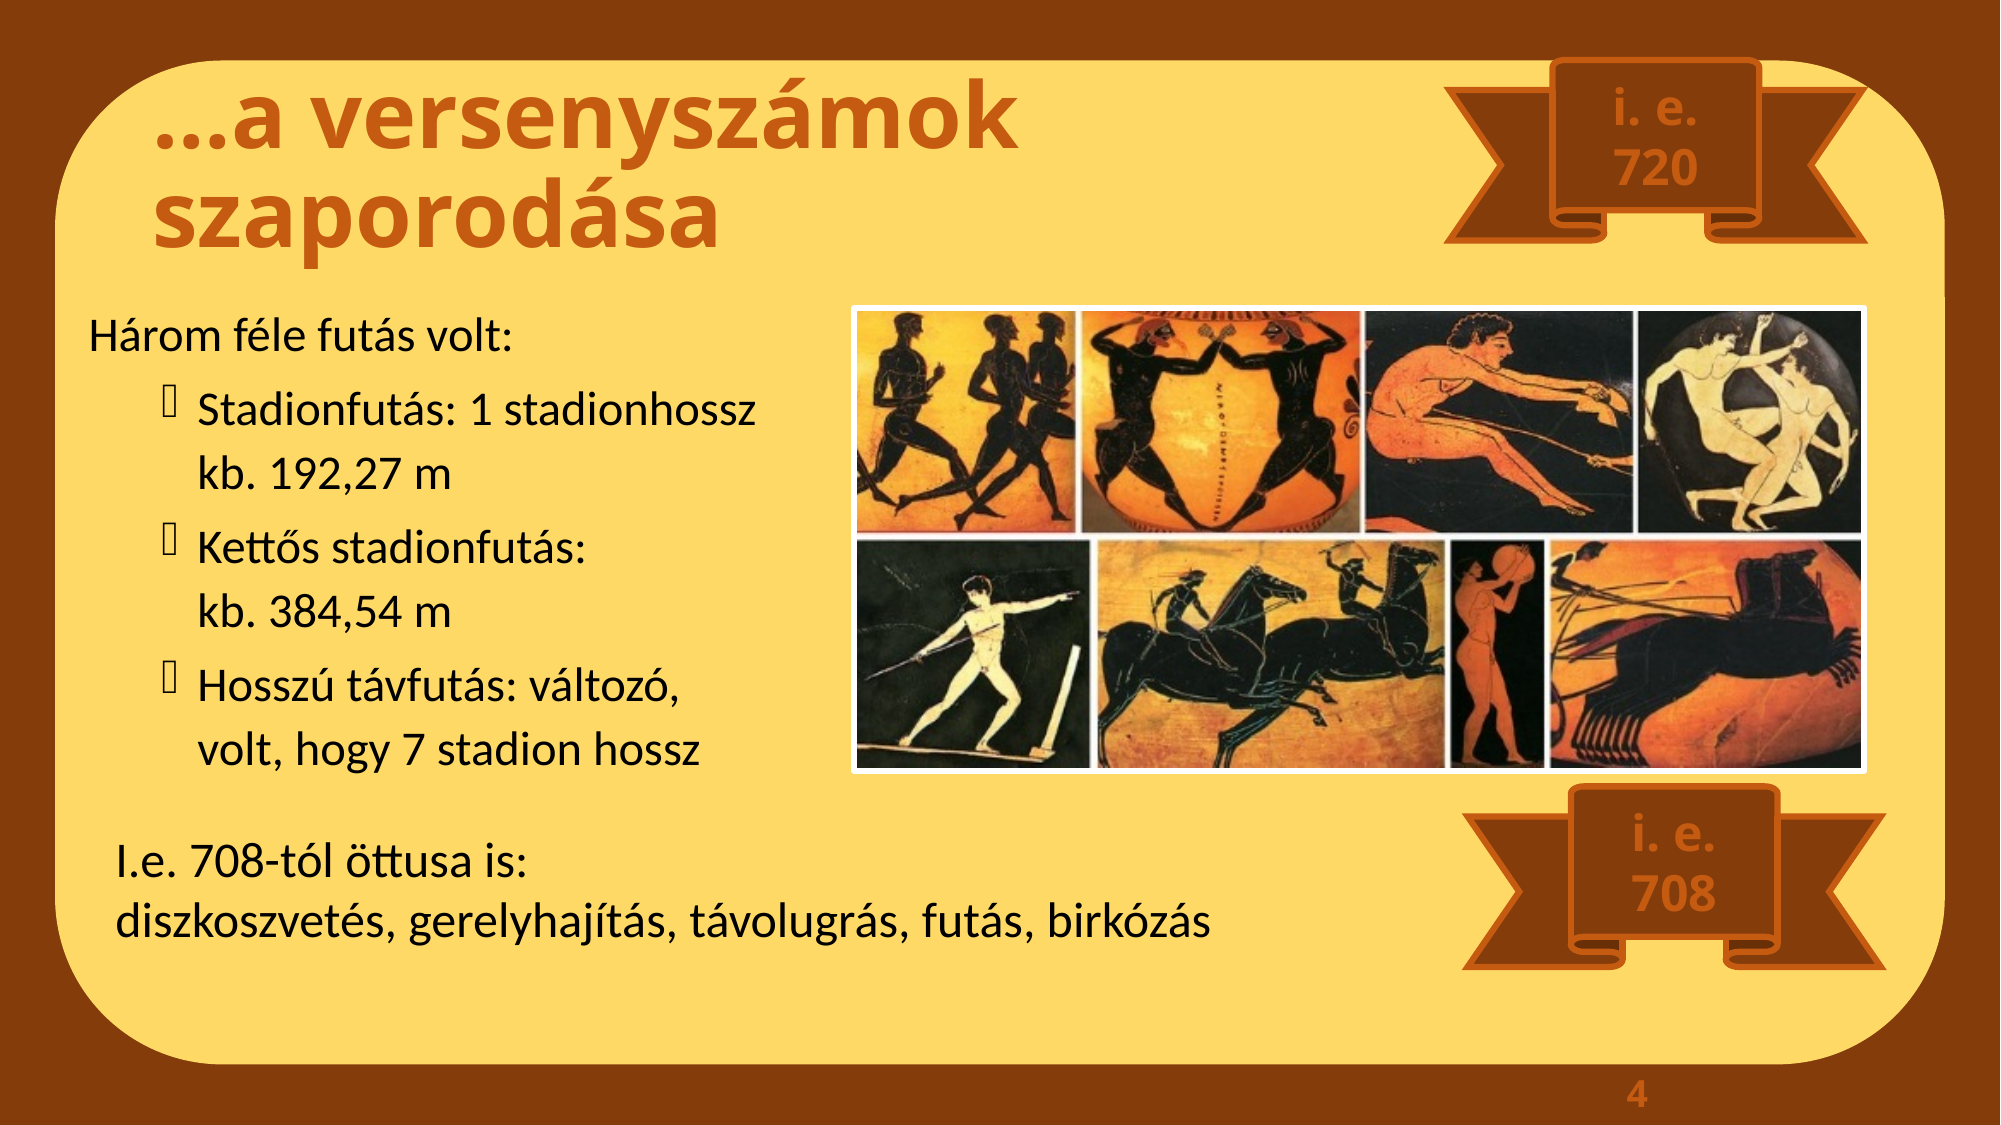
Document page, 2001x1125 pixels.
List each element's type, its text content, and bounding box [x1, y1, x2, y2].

text_box i. e. 708 [1465, 785, 1883, 968]
picture [856, 310, 1861, 768]
title …a versenyszámok szaporodása [137, 59, 1386, 278]
text_box i. e. 720 [1447, 58, 1865, 242]
slide_number 4 [1412, 1065, 1863, 1125]
text_box I.e. 708-tól öttusa is: diszkoszvetés, gerelyhajítás, távolugrás, futás, birkózás [25, 819, 1320, 955]
text_box [54, 59, 1946, 1066]
list Három féle futás volt: Stadionfutás: 1 stadionhossz kb. 192,27 m Kettős stadionfutás: kb. 384,54 m Hosszú távfutás: változó, volt, hogy 7 stadion hossz [73, 289, 794, 787]
